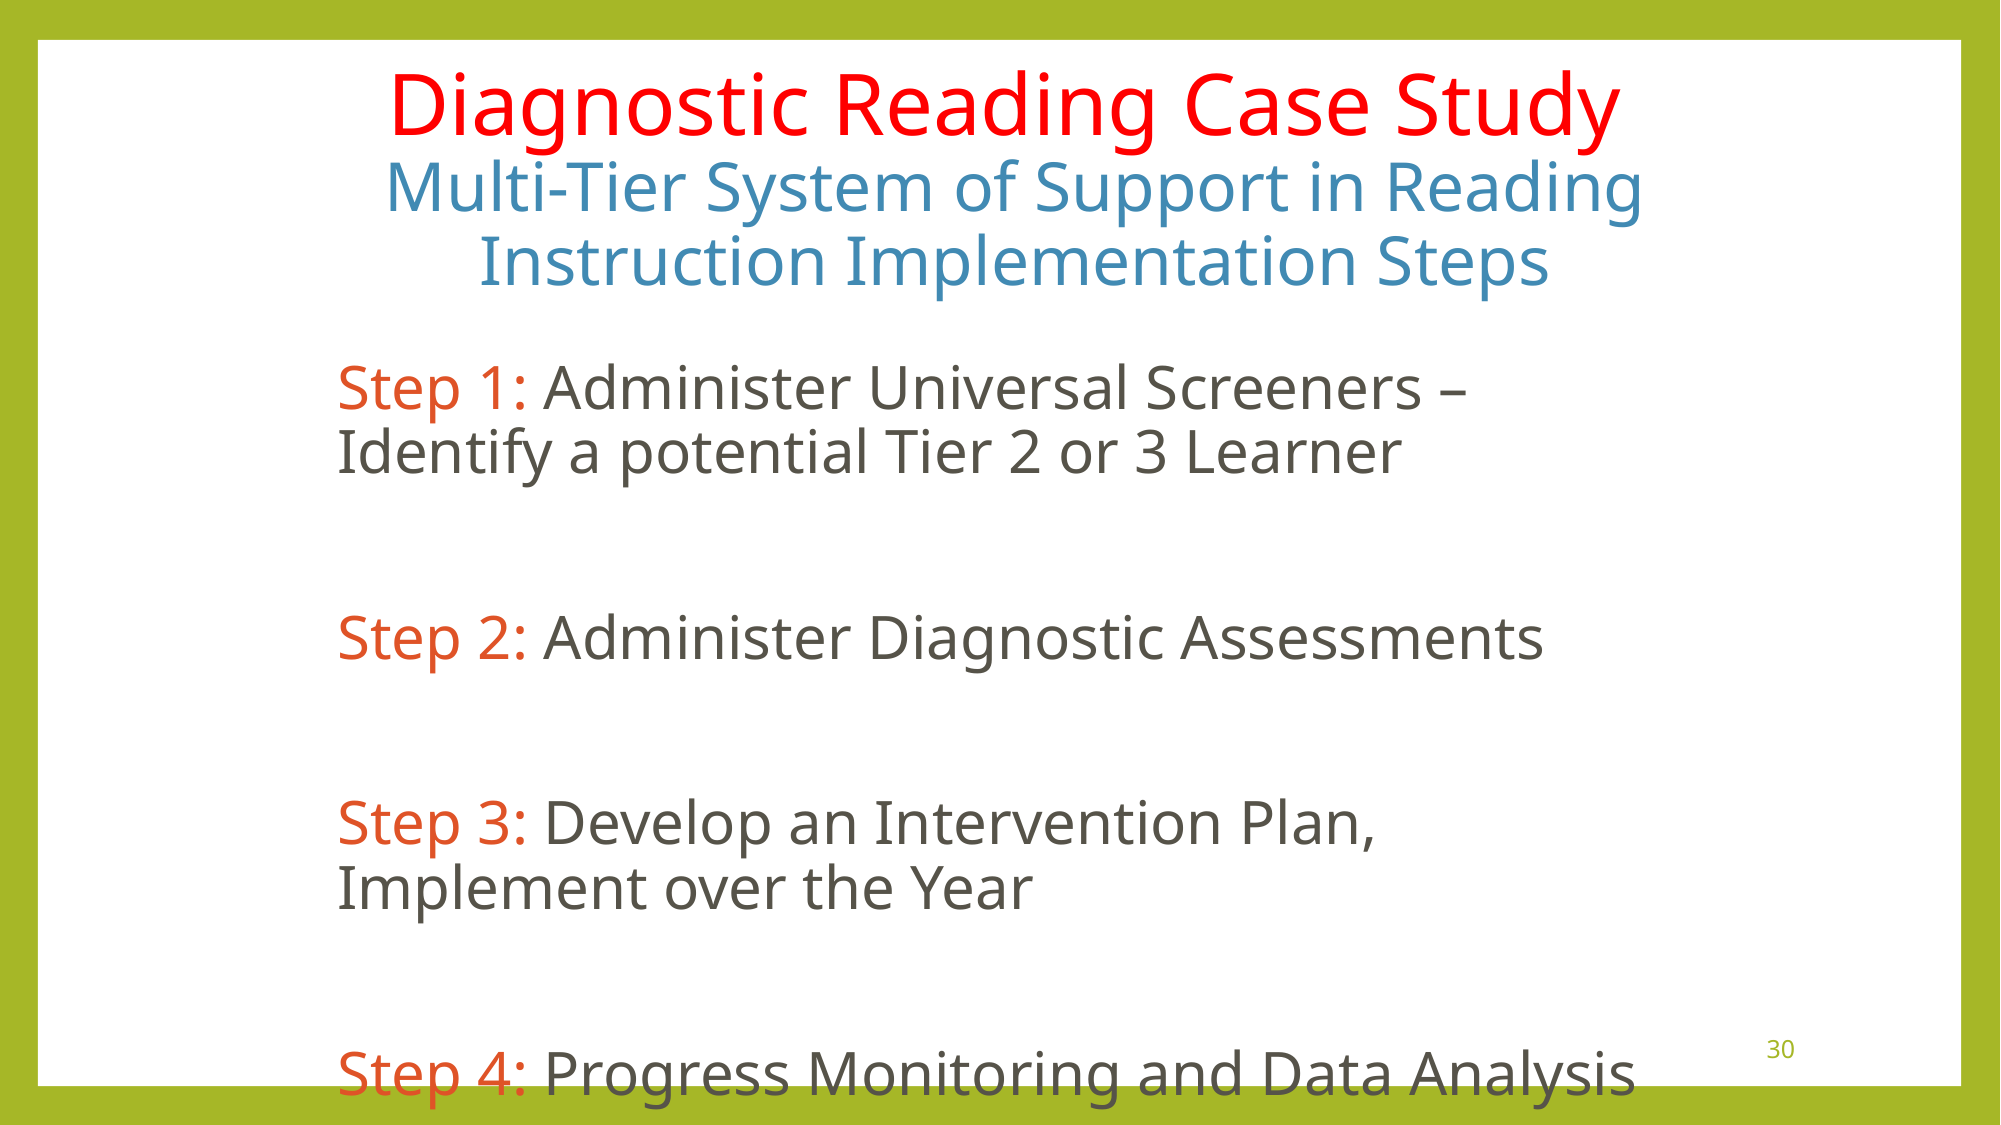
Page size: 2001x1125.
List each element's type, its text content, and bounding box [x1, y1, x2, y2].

list Step 1: Administer Universal Screeners – Identify a potential Tier 2 or 3 Learner Step 2: Administer Diagnostic Assessments Step 3: Develop an Intervention Plan, Implement over the Year Step 4: Progress Monitoring and Data Analysis [322, 350, 1660, 1125]
title Diagnostic Reading Case Study Multi-Tier System of Support in Reading Instruction Implementation Steps [322, 51, 1710, 310]
slide_number 30 [1530, 1020, 1811, 1081]
